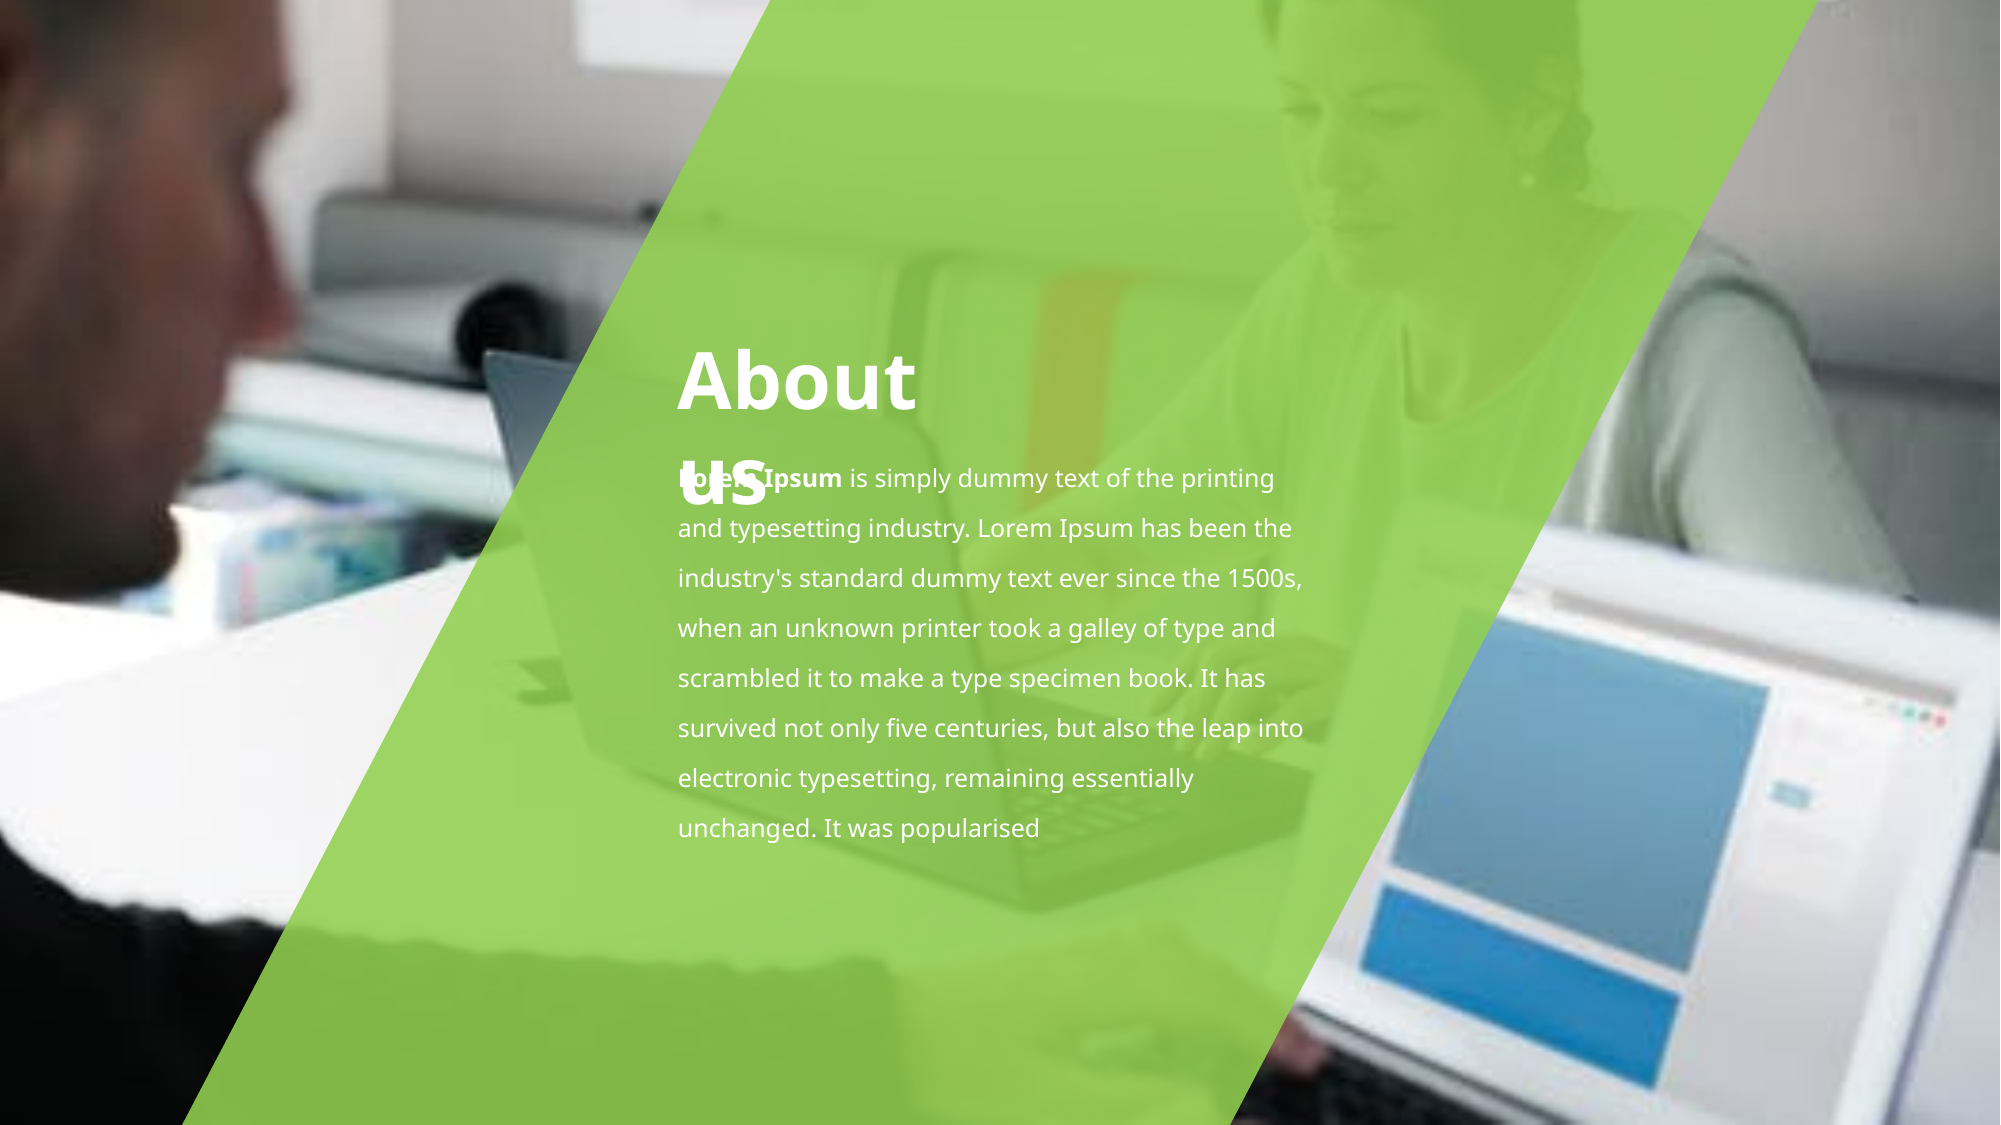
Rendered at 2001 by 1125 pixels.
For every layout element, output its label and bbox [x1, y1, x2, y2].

text_box [663, 322, 1337, 804]
picture [0, 0, 2000, 1125]
